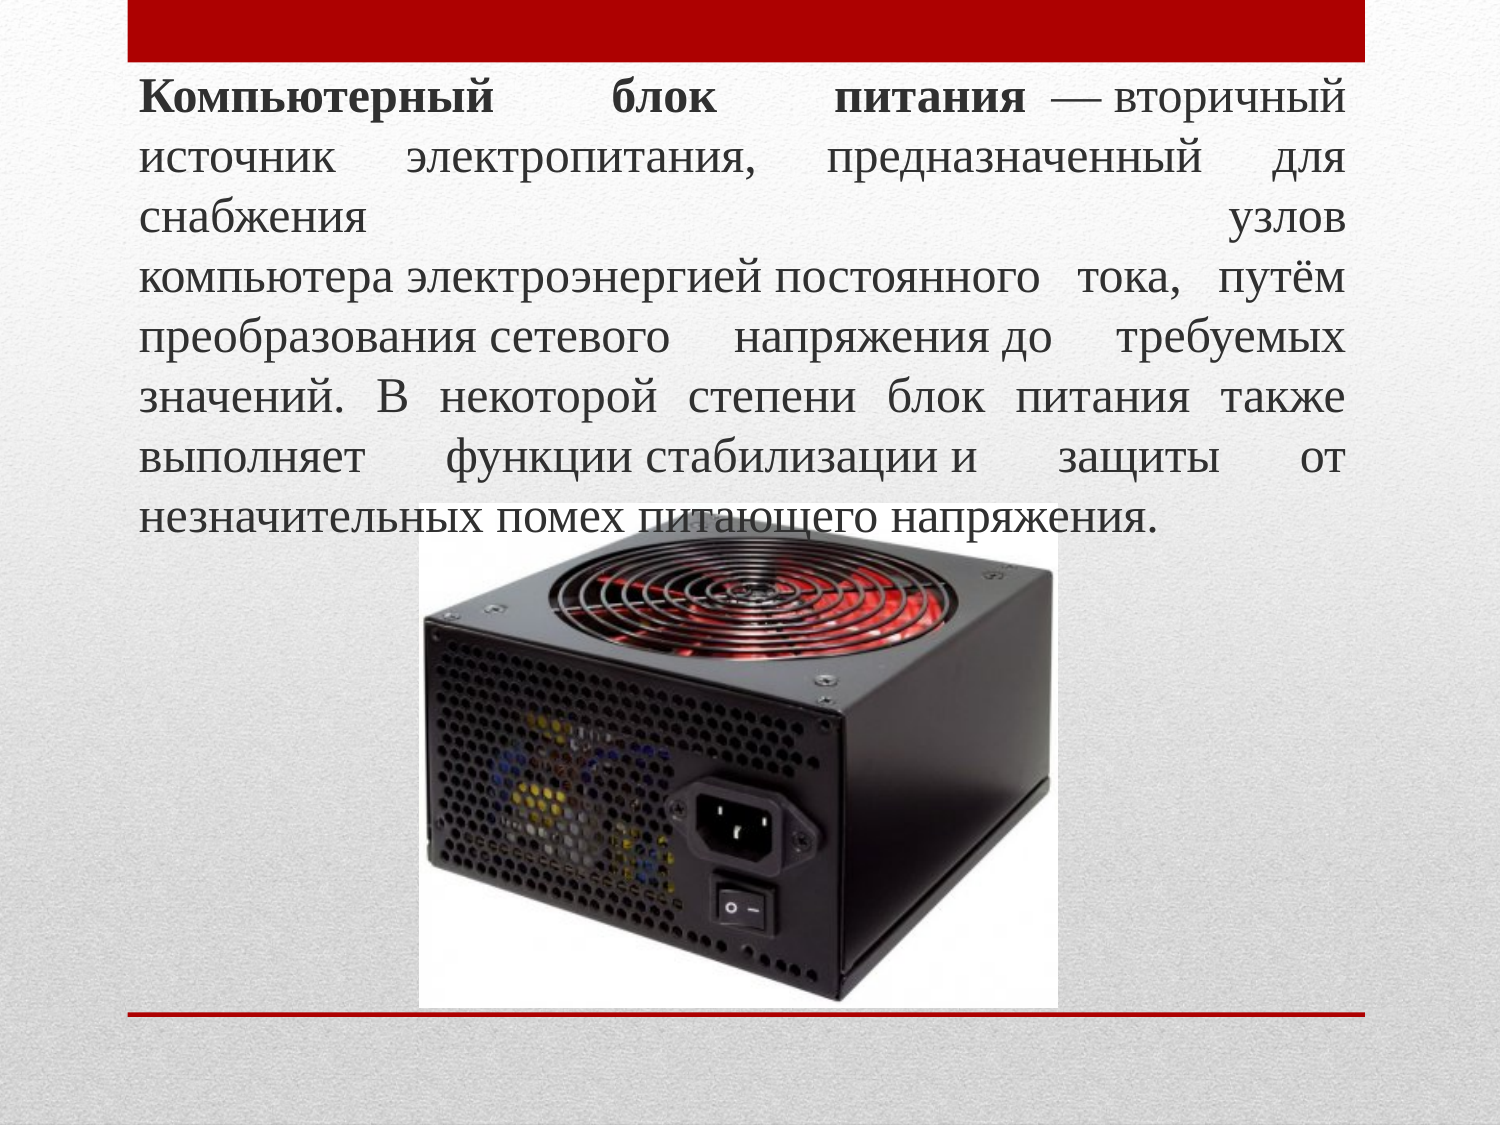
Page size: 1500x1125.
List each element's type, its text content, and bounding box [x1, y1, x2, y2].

picture [418, 502, 1058, 1009]
list Компьютерный блок питания — вторичный источник электропитания, предназначенный для снабжения узлов компьютера электроэнергией постоянного тока, путём преобразования сетевого напряжения до требуемых значений. В некоторой степени блок питания также выполняет функции стабилизации и защиты от незначительных помех питающего напряжения. [123, 42, 1362, 563]
